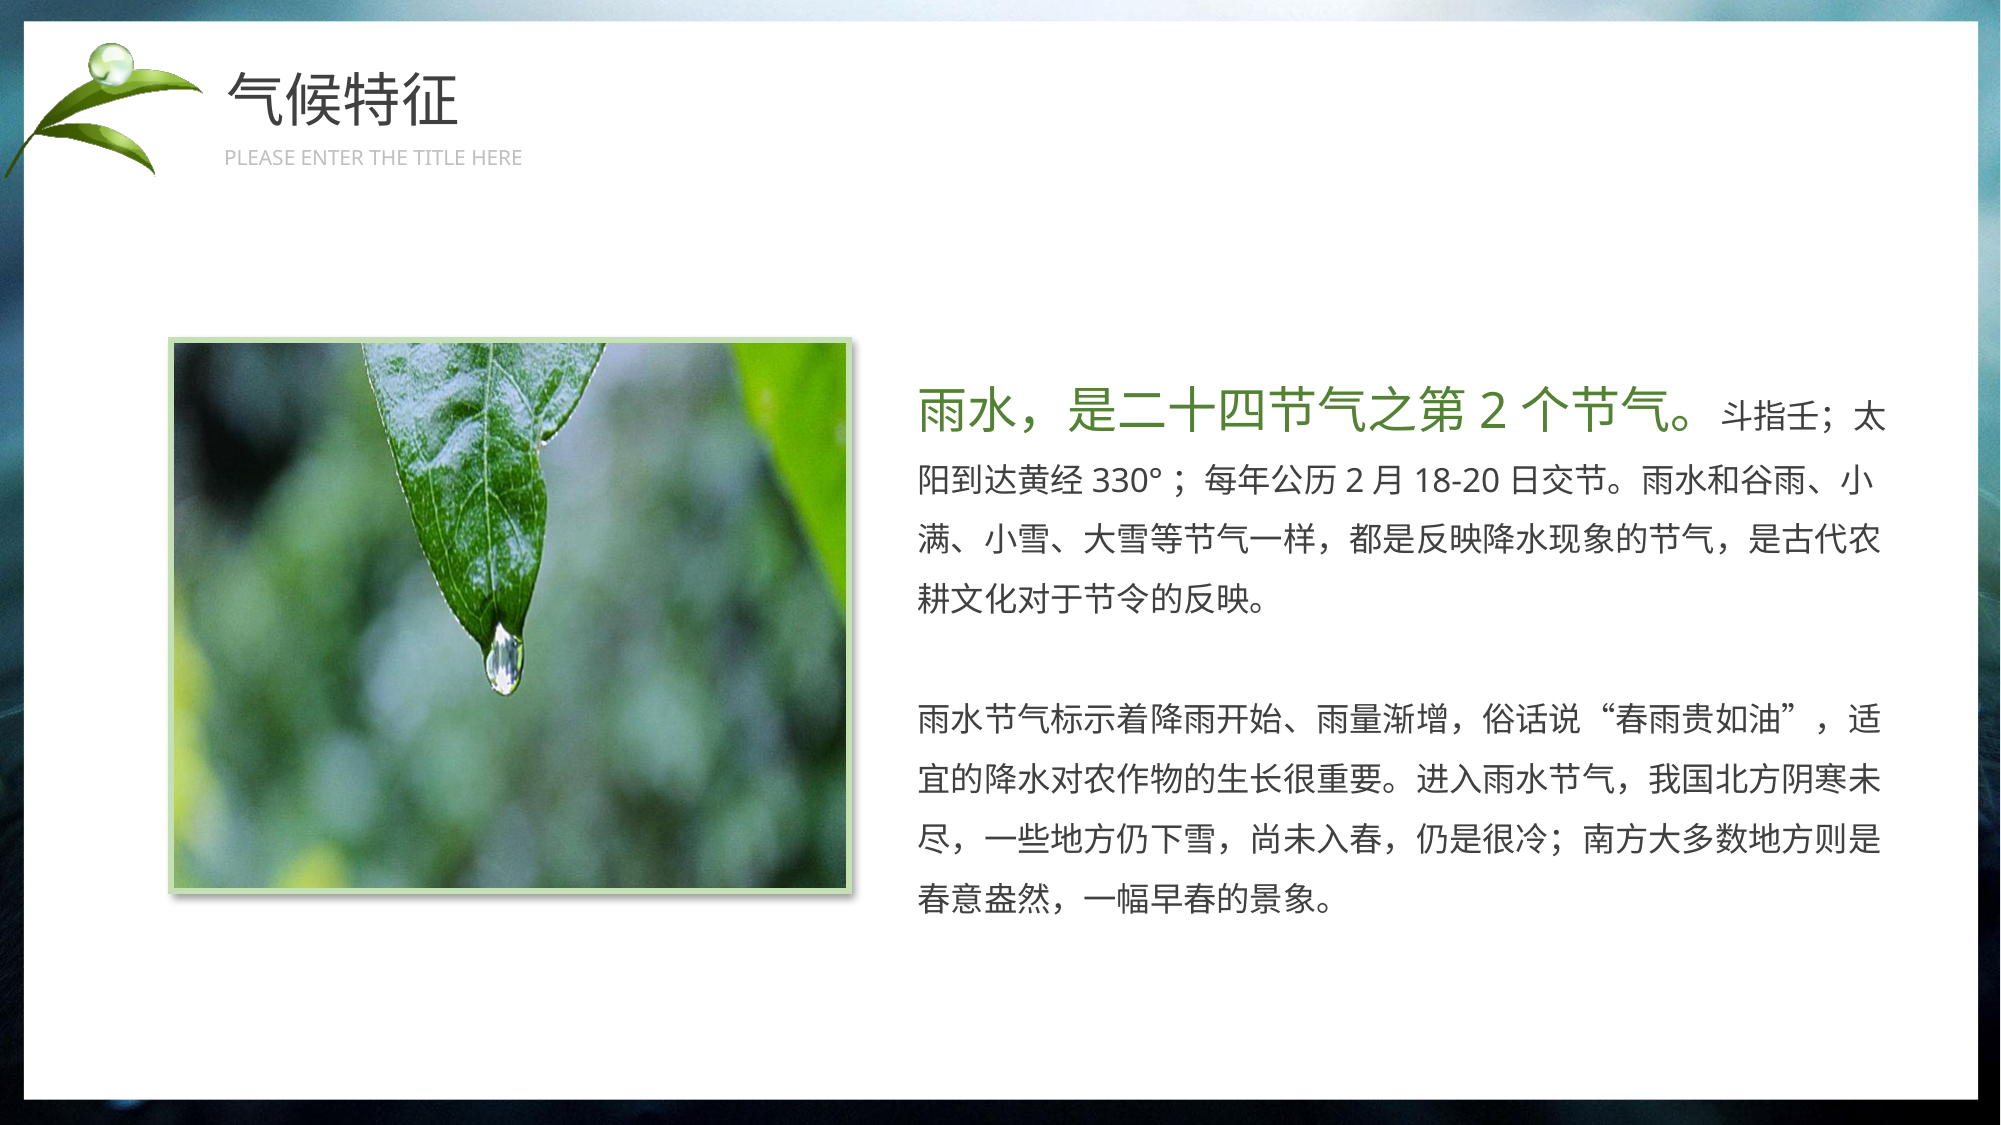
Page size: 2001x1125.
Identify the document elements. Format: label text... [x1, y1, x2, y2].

text_box 雨水，是二十四节气之第2个节气。斗指壬；太阳到达黄经330°；每年公历2月18-20日交节。雨水和谷雨、小满、小雪、大雪等节气一样，都是反映降水现象的节气，是古代农耕文化对于节令的反映。 雨水节气标示着降雨开始、雨量渐增，俗话说“春雨贵如油”，适宜的降水对农作物的生长很重要。进入雨水节气，我国北方阴寒未尽，一些地方仍下雪，尚未入春，仍是很冷；南方大多数地方则是春意盎然，一幅早春的景象。 [902, 341, 1912, 926]
picture [0, 0, 2001, 1125]
text_box 气候特征 [211, 55, 552, 132]
text_box [170, 339, 850, 892]
text_box PLEASE ENTER THE TITLE HERE [209, 132, 583, 177]
